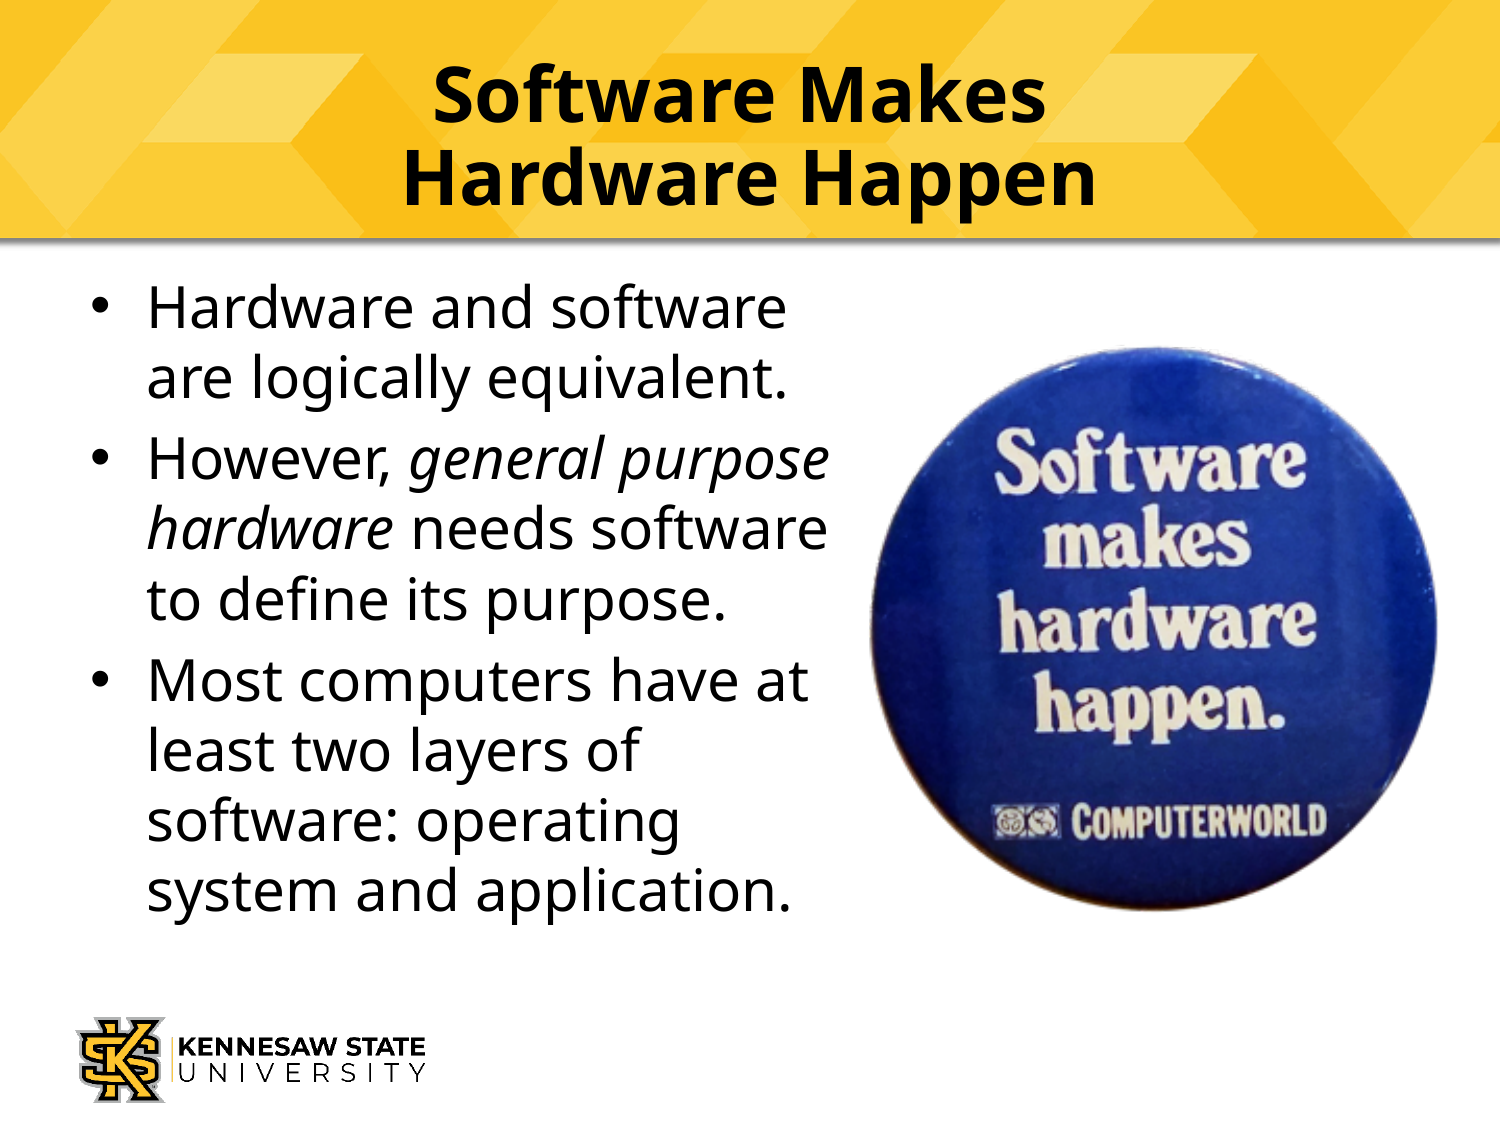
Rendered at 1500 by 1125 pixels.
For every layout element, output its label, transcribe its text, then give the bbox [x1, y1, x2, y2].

picture [0, 0, 1500, 251]
title Software Makes Hardware Happen [75, 45, 1425, 233]
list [812, 322, 1476, 945]
picture [75, 1017, 425, 1103]
list Hardware and software are logically equivalent. However, general purpose hardware needs software to define its purpose. Most computers have at least two layers of software: operating system and application. [75, 262, 900, 1005]
